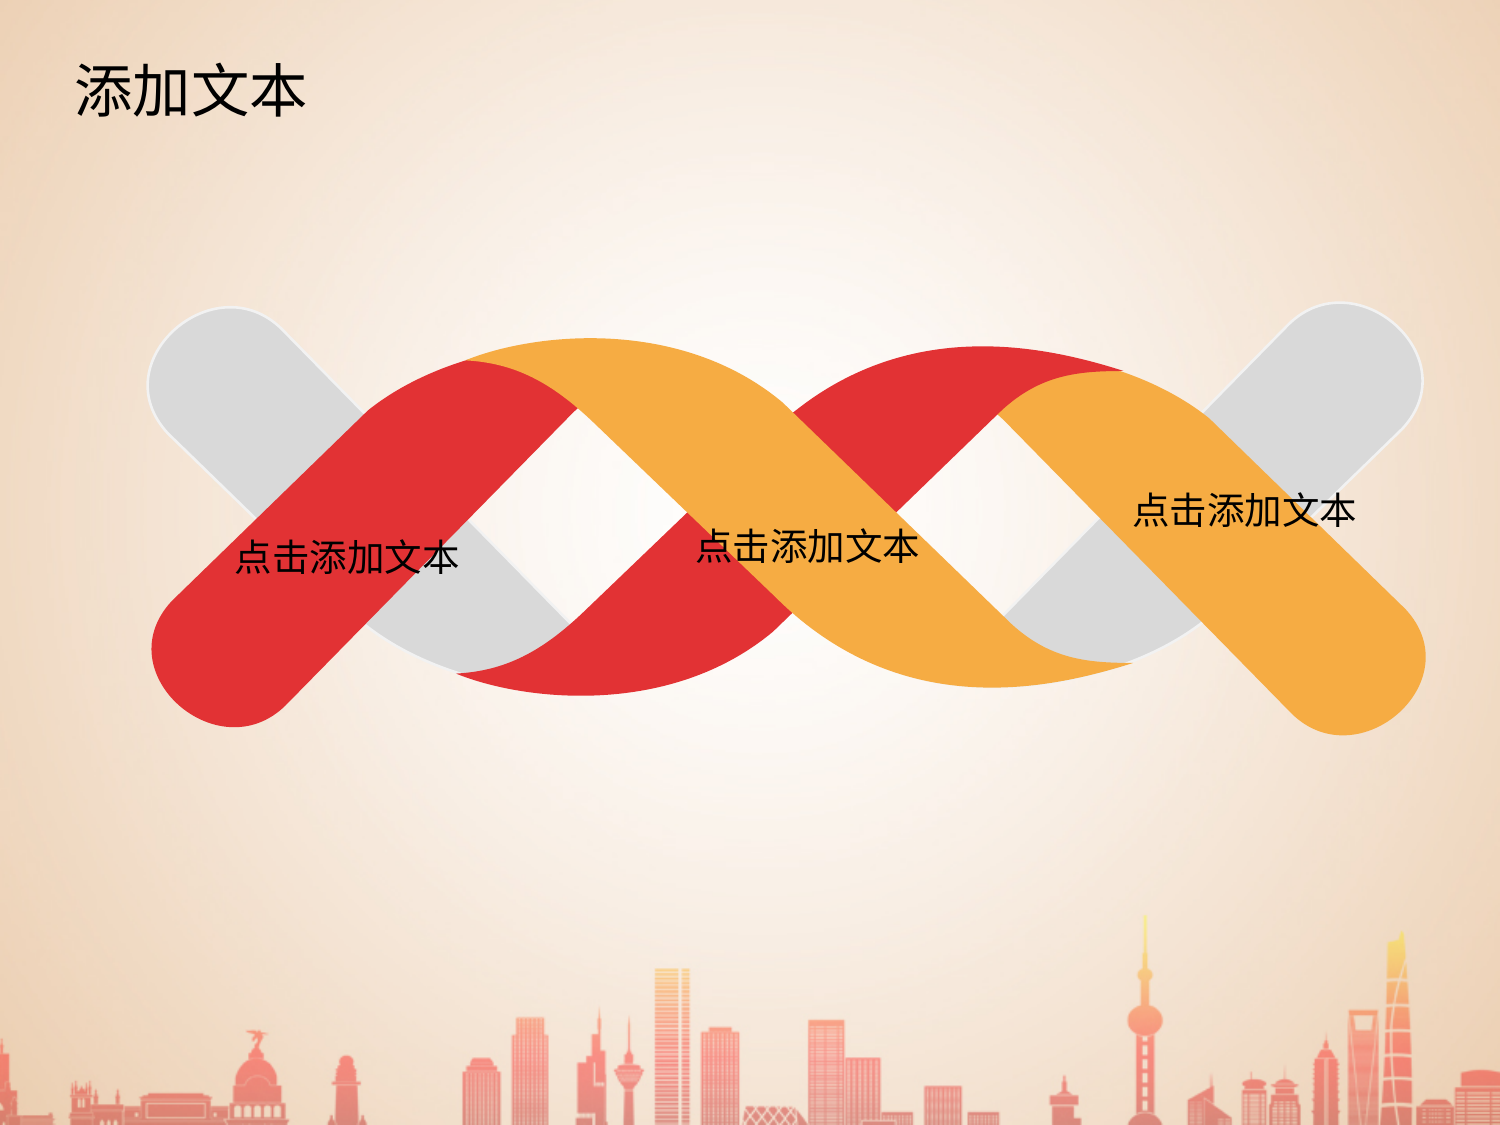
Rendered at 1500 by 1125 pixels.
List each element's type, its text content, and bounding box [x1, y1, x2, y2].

picture [0, 0, 1500, 1125]
text_box 添加文本 [60, 46, 323, 132]
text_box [147, 302, 1426, 736]
